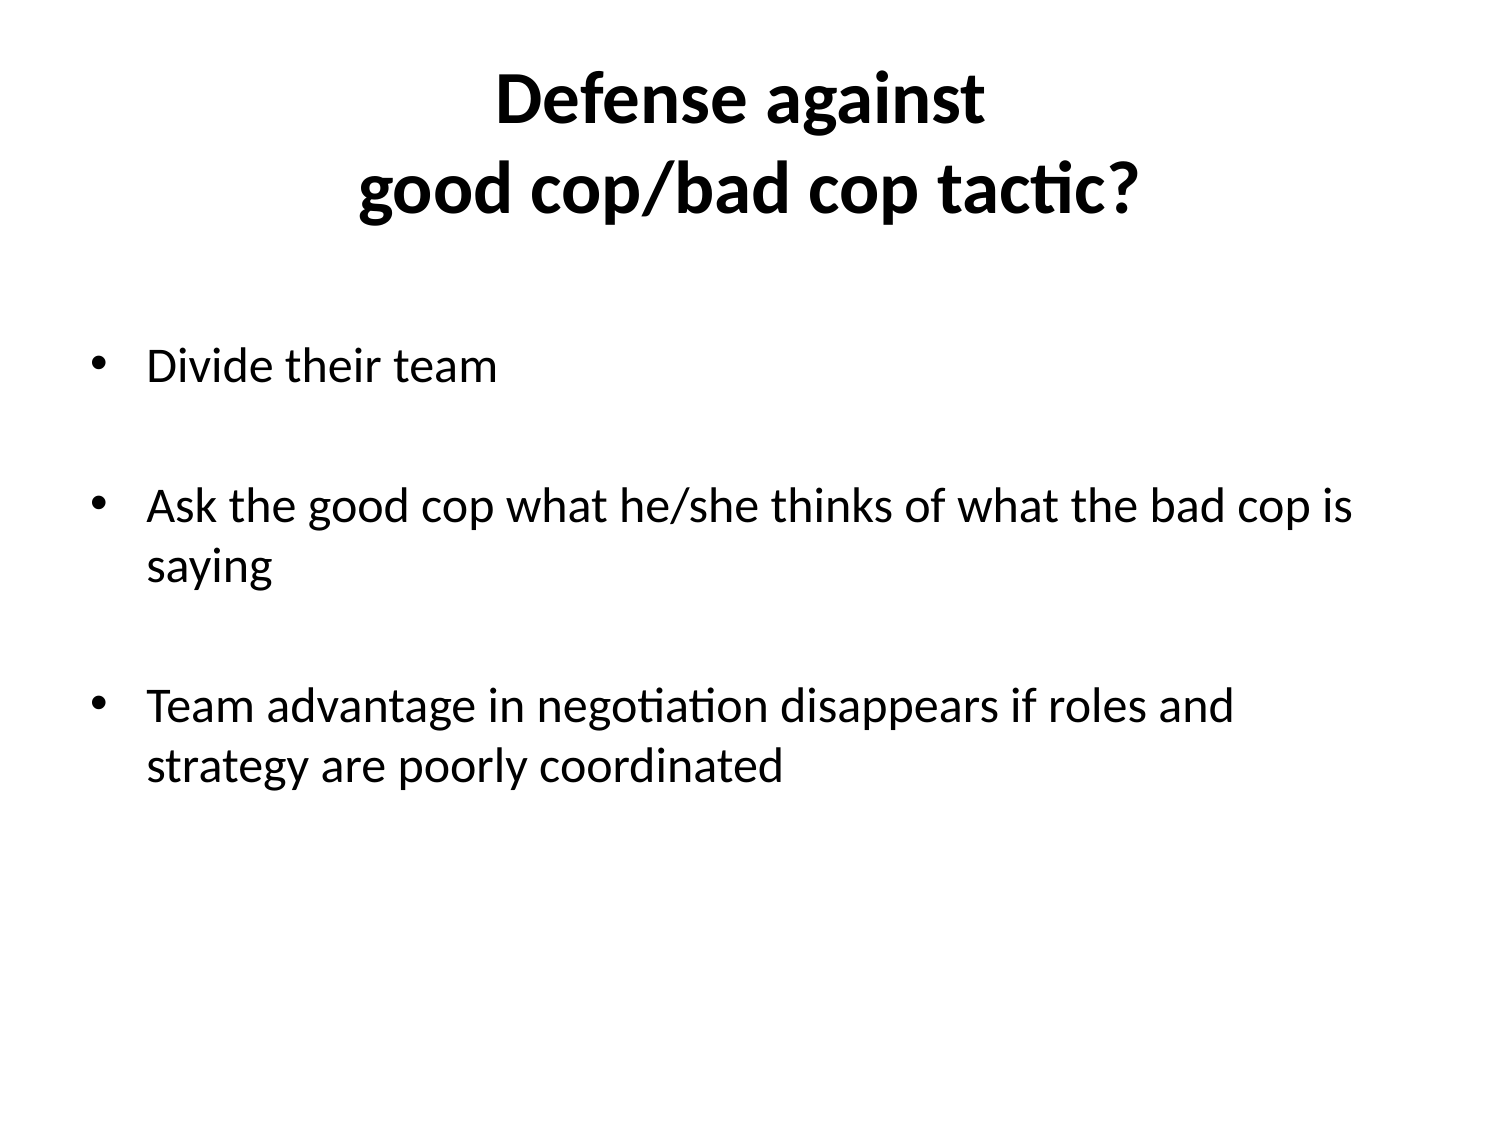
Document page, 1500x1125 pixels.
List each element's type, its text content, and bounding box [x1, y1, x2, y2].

list Divide their team Ask the good cop what he/she thinks of what the bad cop is saying Team advantage in negotiation disappears if roles and strategy are poorly coordinated [75, 324, 1412, 1068]
title Defense against good cop/bad cop tactic? [75, 45, 1425, 233]
